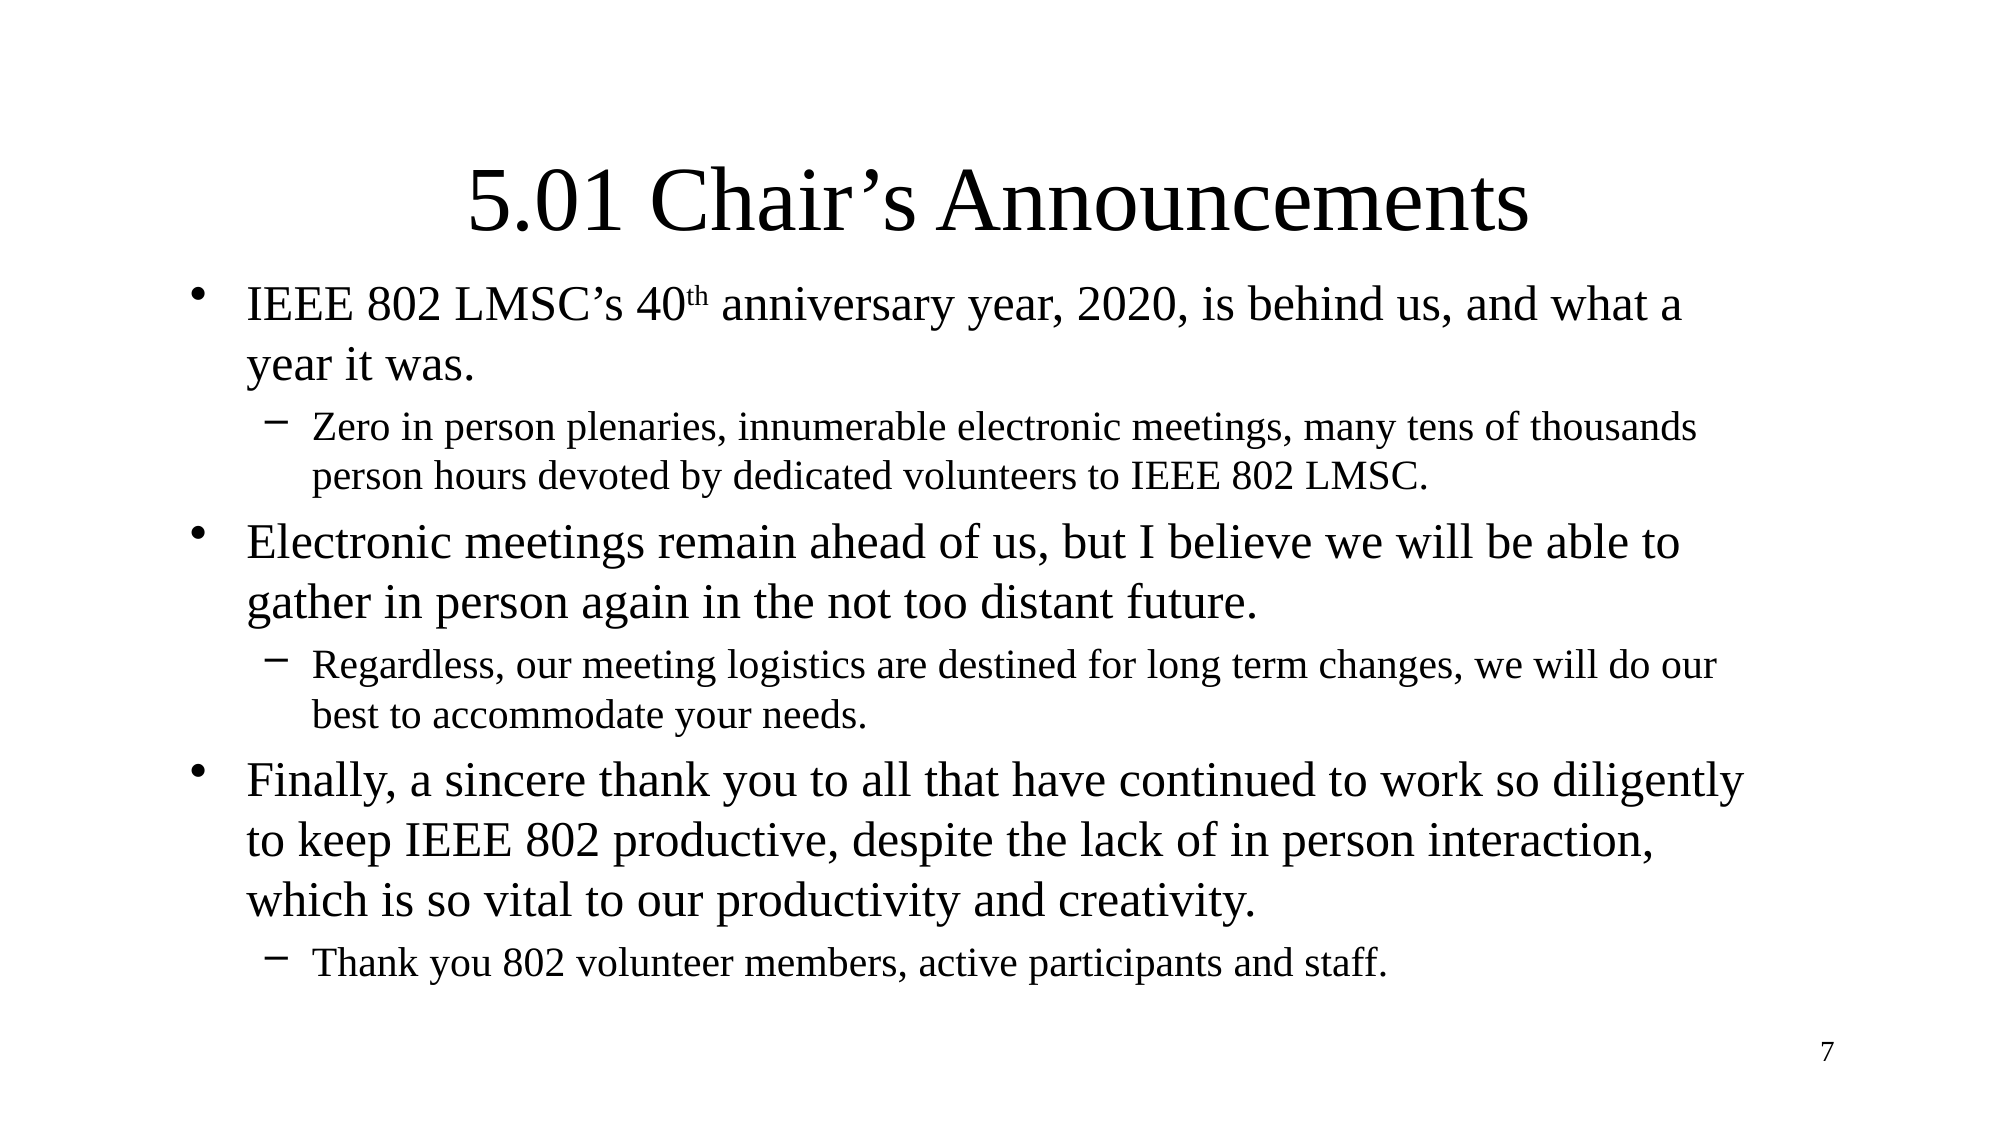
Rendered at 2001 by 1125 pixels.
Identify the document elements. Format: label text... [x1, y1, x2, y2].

list IEEE 802 LMSC’s 40th anniversary year, 2020, is behind us, and what a year it was. Zero in person plenaries, innumerable electronic meetings, many tens of thousands person hours devoted by dedicated volunteers to IEEE 802 LMSC. Electronic meetings remain ahead of us, but I believe we will be able to gather in person again in the not too distant future. Regardless, our meeting logistics are destined for long term changes, we will do our best to accommodate your needs. Finally, a sincere thank you to all that have continued to work so diligently to keep IEEE 802 productive, despite the lack of in person interaction, which is so vital to our productivity and creativity. Thank you 802 volunteer members, active participants and staff. [174, 262, 1788, 938]
slide_number 7 [1433, 1024, 1851, 1101]
title 5.01 Chair’s Announcements [149, 99, 1851, 288]
